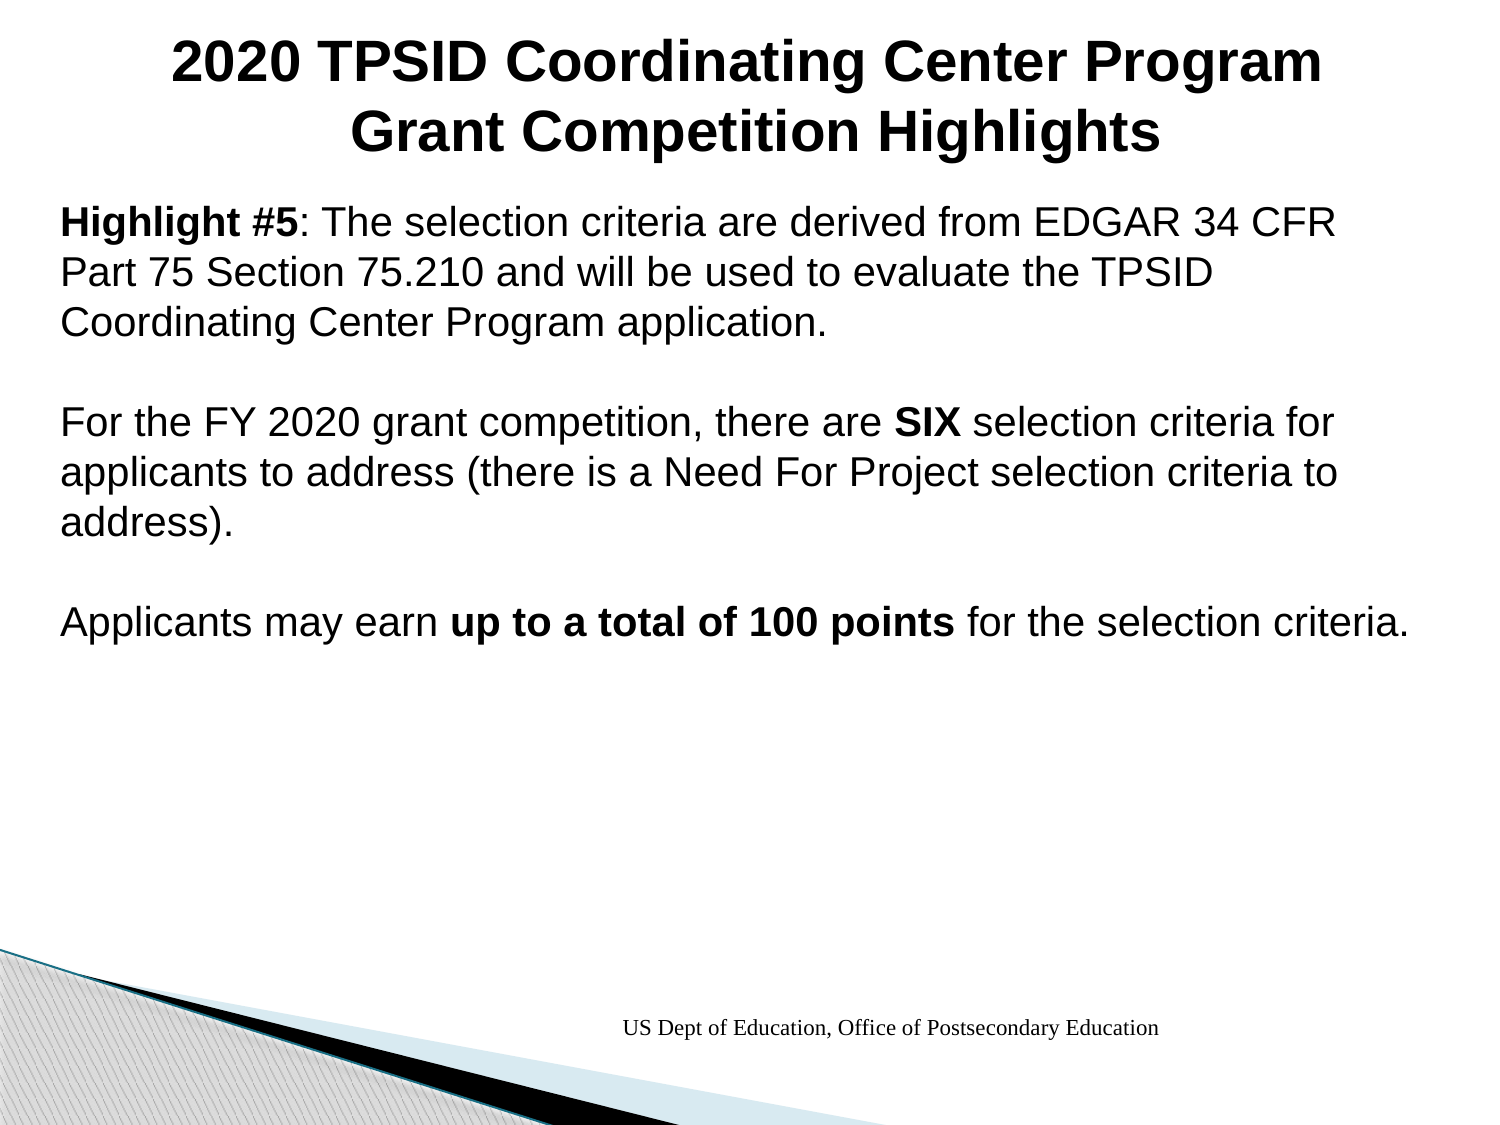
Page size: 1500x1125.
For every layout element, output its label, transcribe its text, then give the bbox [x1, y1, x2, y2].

title 2020 TPSID Coordinating Center Program Grant Competition Highlights [37, 16, 1475, 219]
footer US Dept of Education, Office of Postsecondary Education [477, 987, 1175, 1048]
text_box Highlight #5: The selection criteria are derived from EDGAR 34 CFR Part 75 Section 75.210 and will be used to evaluate the TPSID Coordinating Center Program application. For the FY 2020 grant competition, there are SIX selection criteria for applicants to address (there is a Need For Project selection criteria to address). Applicants may earn up to a total of 100 points for the selection criteria. [45, 187, 1426, 703]
